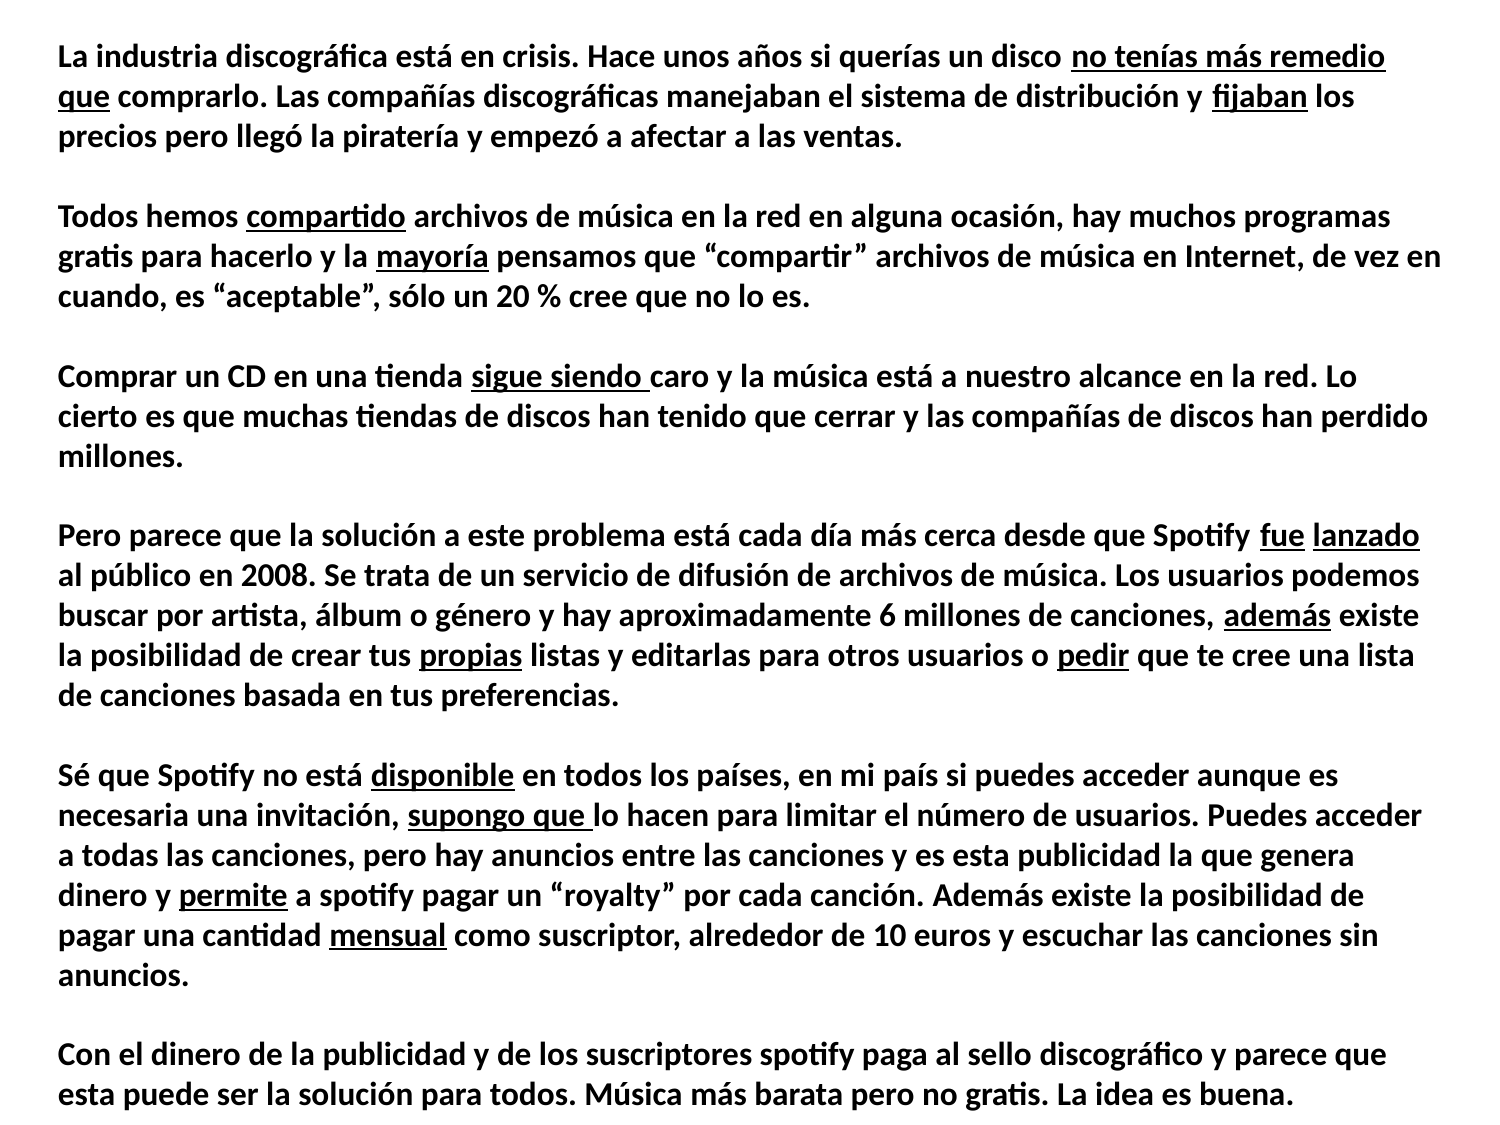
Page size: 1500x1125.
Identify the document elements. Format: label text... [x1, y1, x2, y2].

text_box La industria discográfica está en crisis. Hace unos años si querías un disco no tenías más remedio que comprarlo. Las compañías discográficas manejaban el sistema de distribución y fijaban los precios pero llegó la piratería y empezó a afectar a las ventas. Todos hemos compartido archivos de música en la red en alguna ocasión, hay muchos programas gratis para hacerlo y la mayoría pensamos que “compartir” archivos de música en Internet, de vez en cuando, es “aceptable”, sólo un 20 % cree que no lo es. Comprar un CD en una tienda sigue siendo caro y la música está a nuestro alcance en la red. Lo cierto es que muchas tiendas de discos han tenido que cerrar y las compañías de discos han perdido millones. Pero parece que la solución a este problema está cada día más cerca desde que Spotify fue lanzado al público en 2008. Se trata de un servicio de difusión de archivos de música. Los usuarios podemos buscar por artista, álbum o género y hay aproximadamente 6 millones de canciones, además existe la posibilidad de crear tus propias listas y editarlas para otros usuarios o pedir que te cree una lista de canciones basada en tus preferencias. Sé que Spotify no está disponible en todos los países, en mi país si puedes acceder aunque es necesaria una invitación, supongo que lo hacen para limitar el número de usuarios. Puedes acceder a todas las canciones, pero hay anuncios entre las canciones y es esta publicidad la que genera dinero y permite a spotify pagar un “royalty” por cada canción. Además existe la posibilidad de pagar una cantidad mensual como suscriptor, alrededor de 10 euros y escuchar las canciones sin anuncios. Con el dinero de la publicidad y de los suscriptores spotify paga al sello discográfico y parece que esta puede ser la solución para todos. Música más barata pero no gratis. La idea es buena. [43, 27, 1458, 1120]
